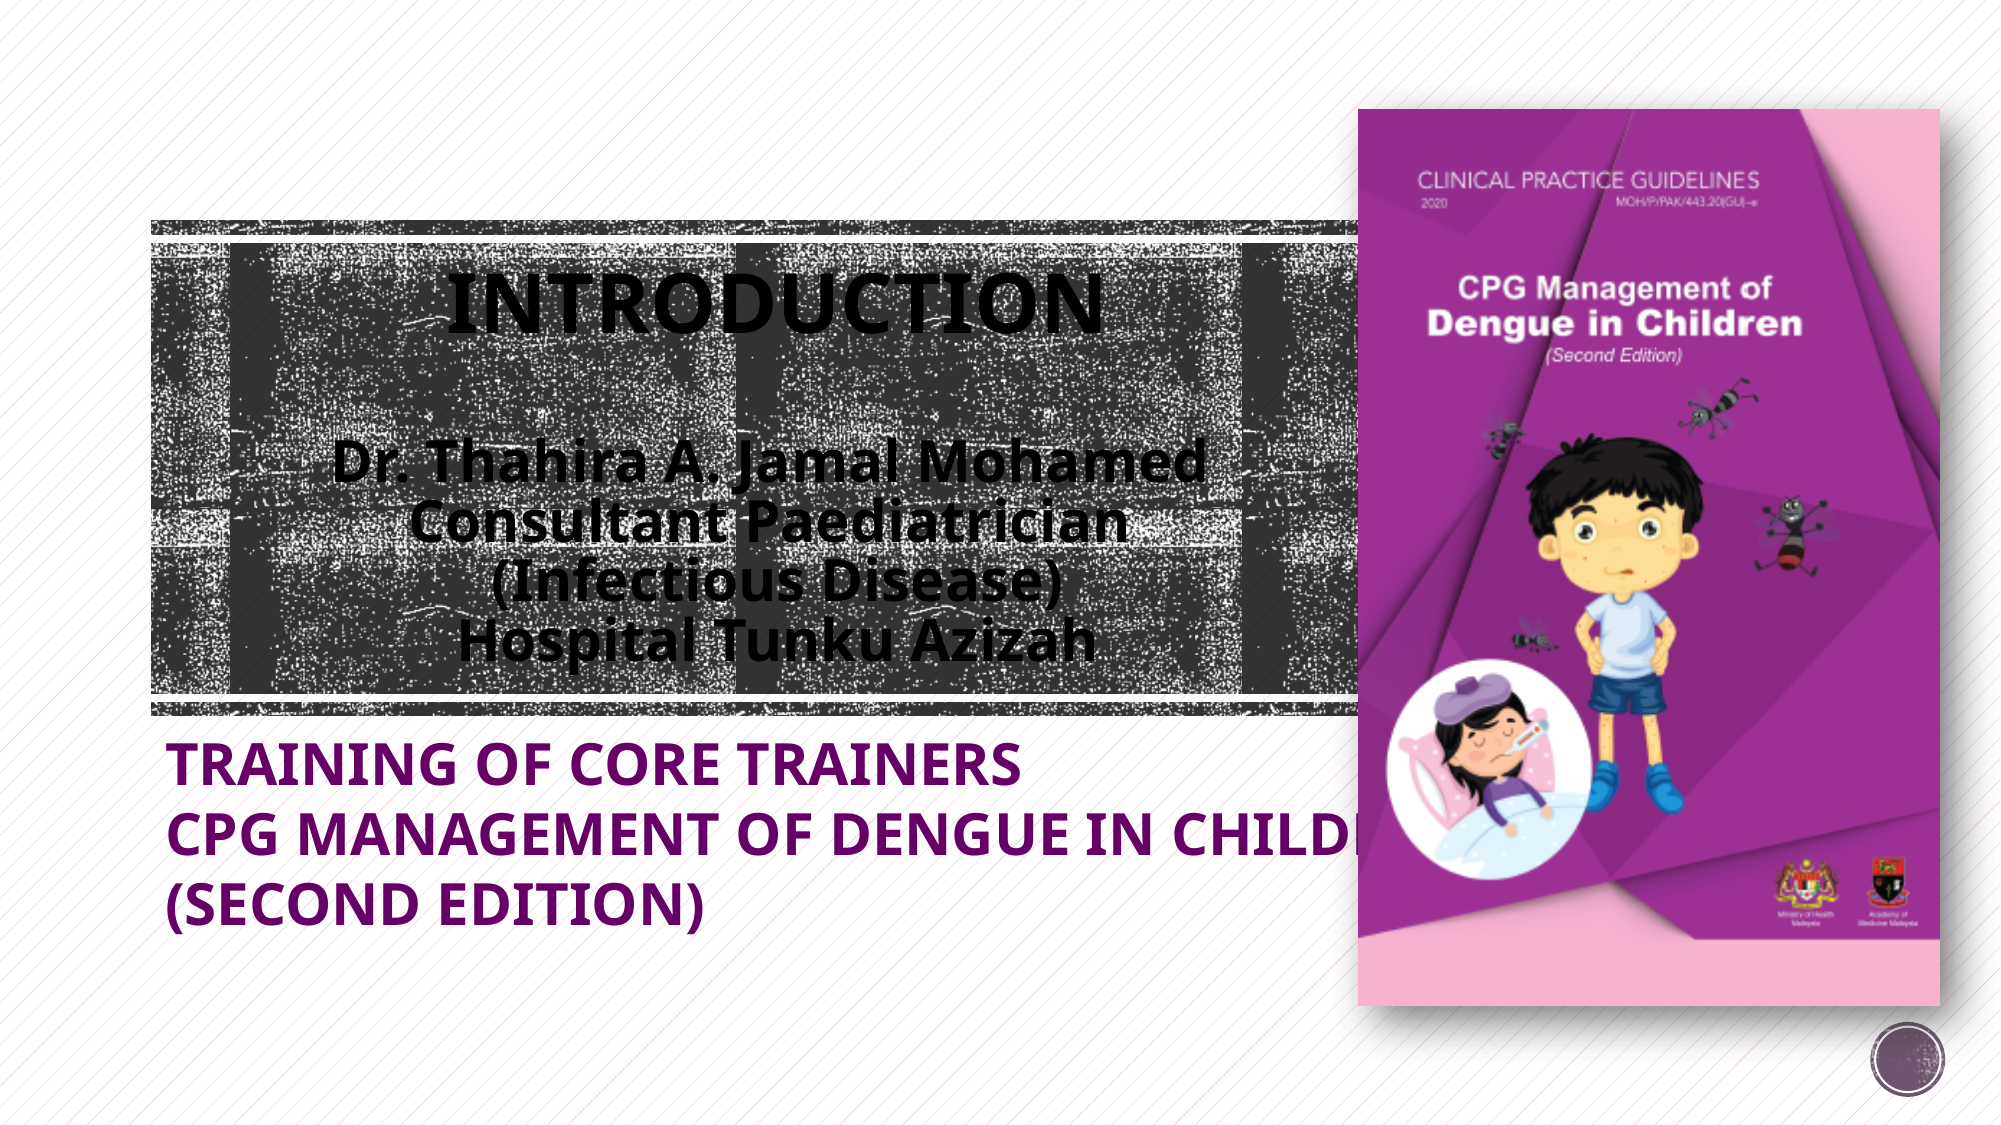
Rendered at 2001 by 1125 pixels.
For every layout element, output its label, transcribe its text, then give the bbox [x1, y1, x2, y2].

subtitle TRAINING OF CORE TRAINERS CPG MANAGEMENT OF DENGUE IN CHILDREN (SECOND EDITION) [150, 720, 1340, 968]
title INTRODUCTION Dr. Thahira A. Jamal Mohamed Consultant Paediatrician (Infectious Disease) Hospital Tunku Azizah [172, 234, 1340, 704]
picture [1358, 109, 1940, 1006]
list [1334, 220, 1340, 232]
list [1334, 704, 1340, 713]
